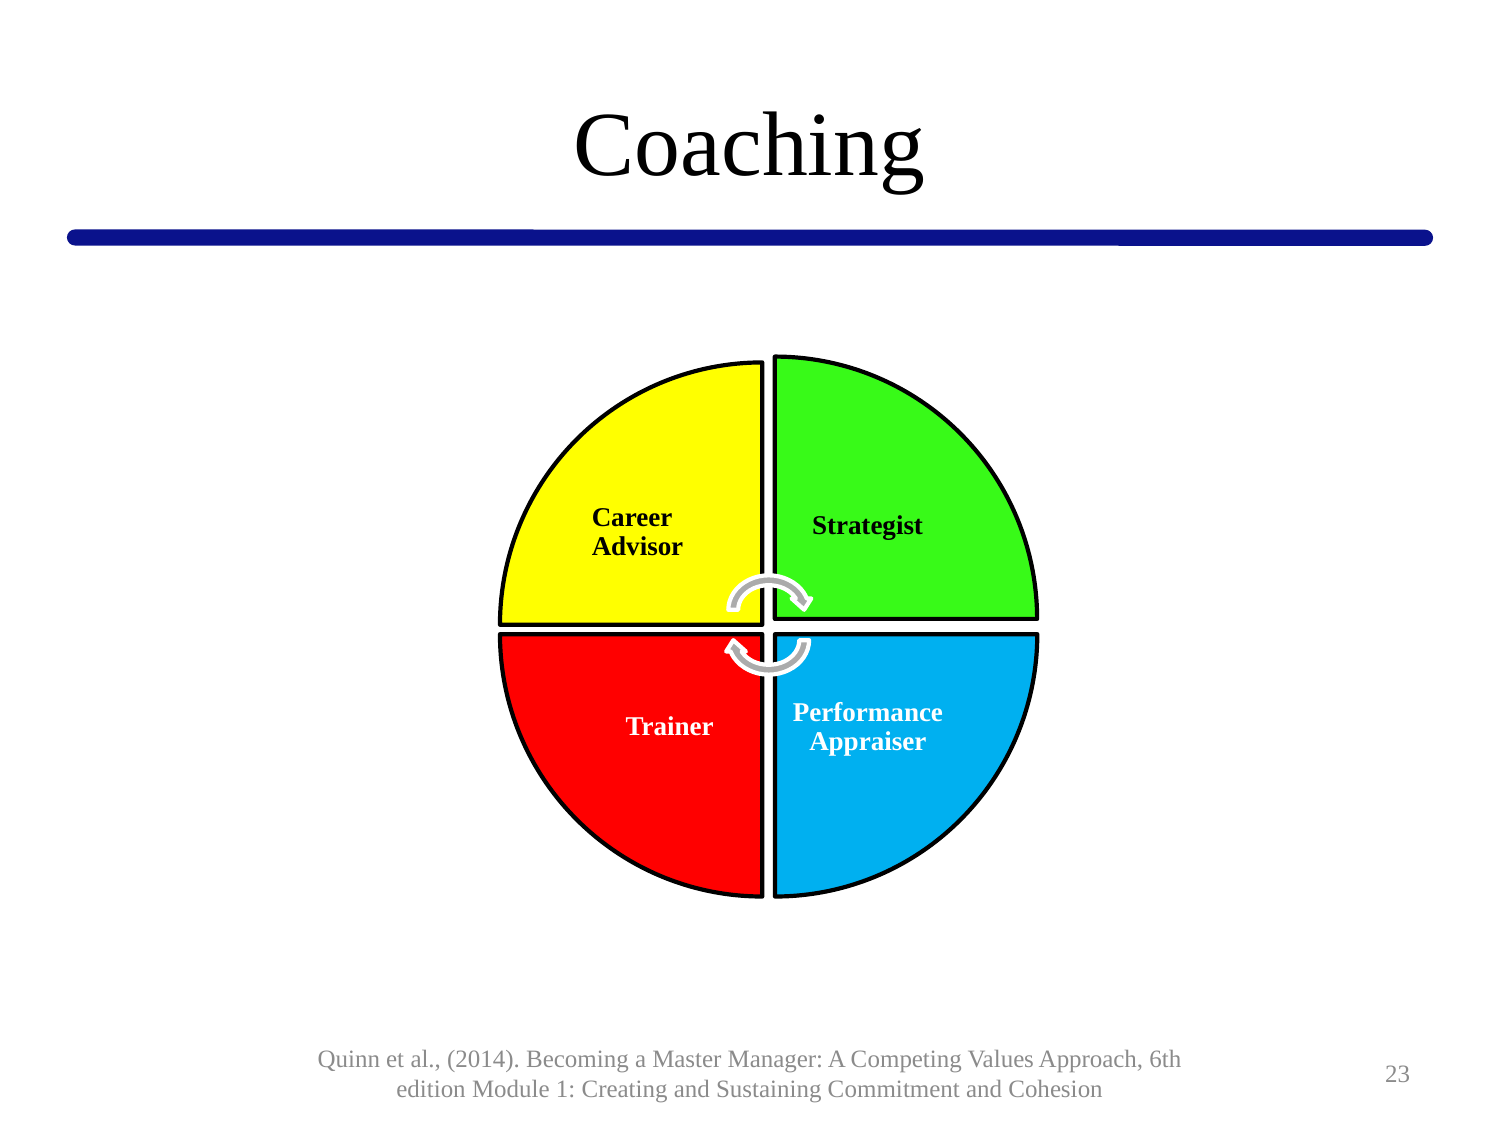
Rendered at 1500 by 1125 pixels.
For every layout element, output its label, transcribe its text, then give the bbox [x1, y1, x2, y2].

footer Quinn et al., (2014). Becoming a Master Manager: A Competing Values Approach, 6th edition Module 1: Creating and Sustaining Commitment and Cohesion [275, 1042, 1074, 1103]
slide_number 23 [1074, 1042, 1425, 1103]
title Coaching [75, 45, 1425, 233]
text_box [374, 299, 1163, 951]
